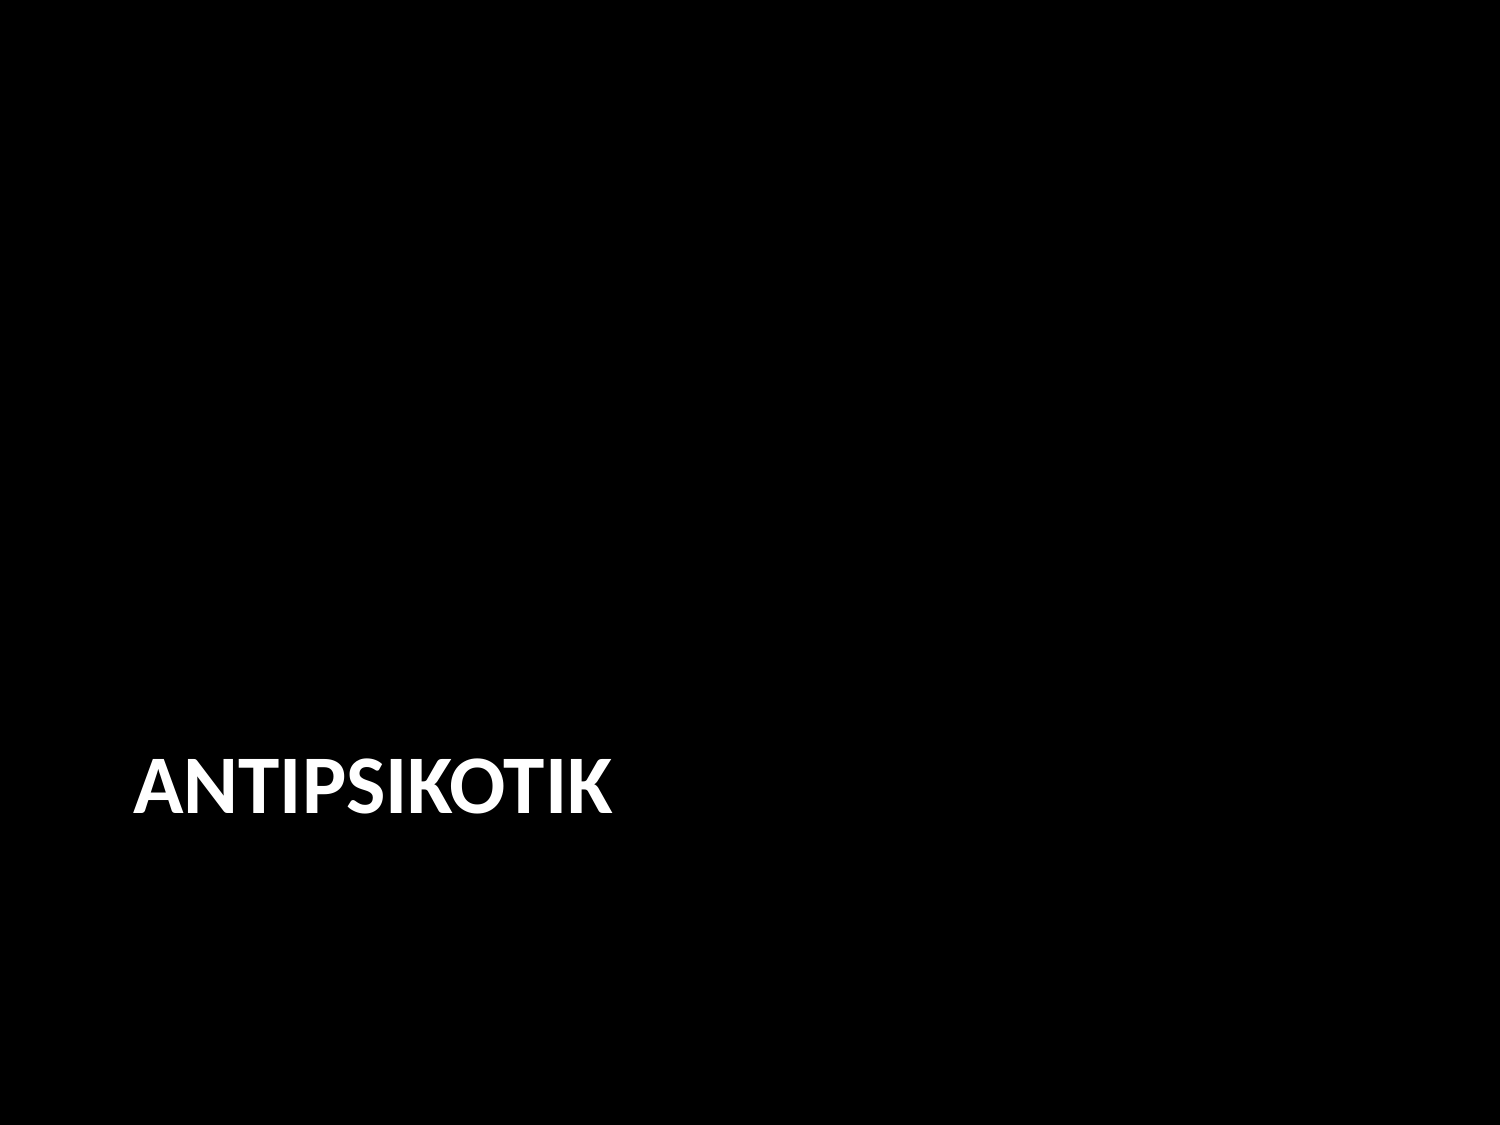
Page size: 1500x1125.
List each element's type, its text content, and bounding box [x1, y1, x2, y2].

title Antipsikotik [118, 722, 1394, 947]
